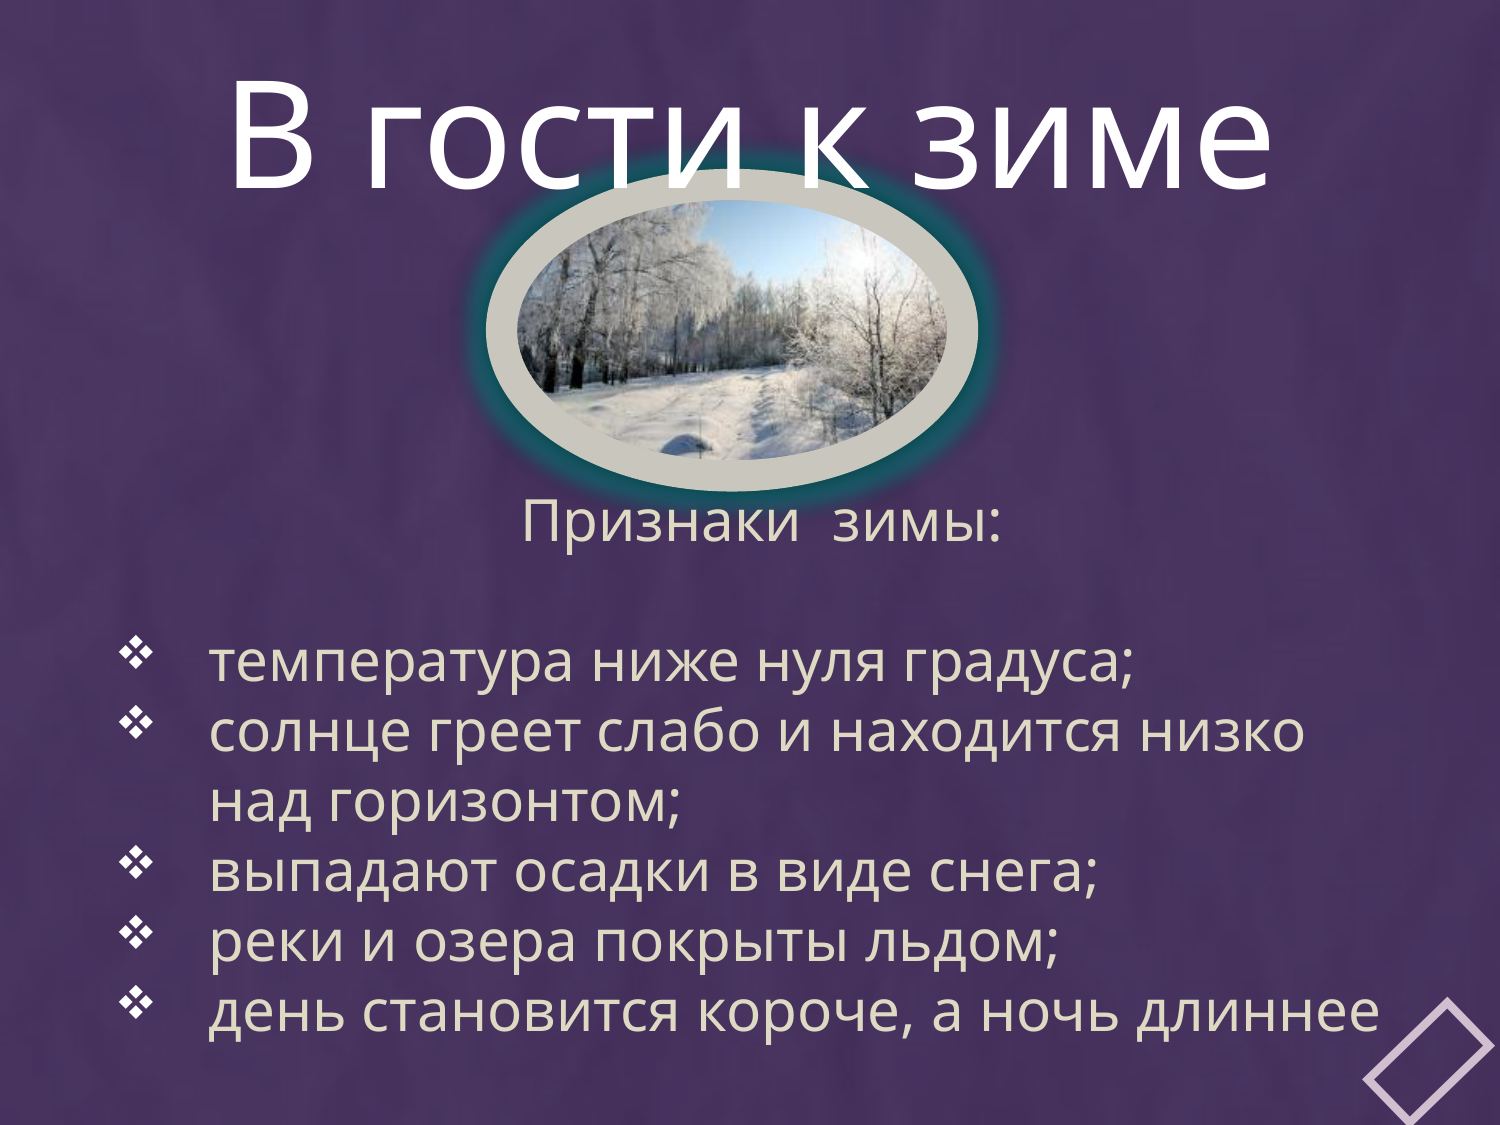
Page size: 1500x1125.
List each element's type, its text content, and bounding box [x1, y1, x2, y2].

text_box В гости к зиме [100, 30, 1400, 226]
picture [501, 184, 963, 477]
text_box Признаки зимы: температура ниже нуля градуса; солнце греет слабо и находится низко над горизонтом; выпадают осадки в виде снега; реки и озера покрыты льдом; день становится короче, а ночь длиннее [100, 475, 1424, 1051]
